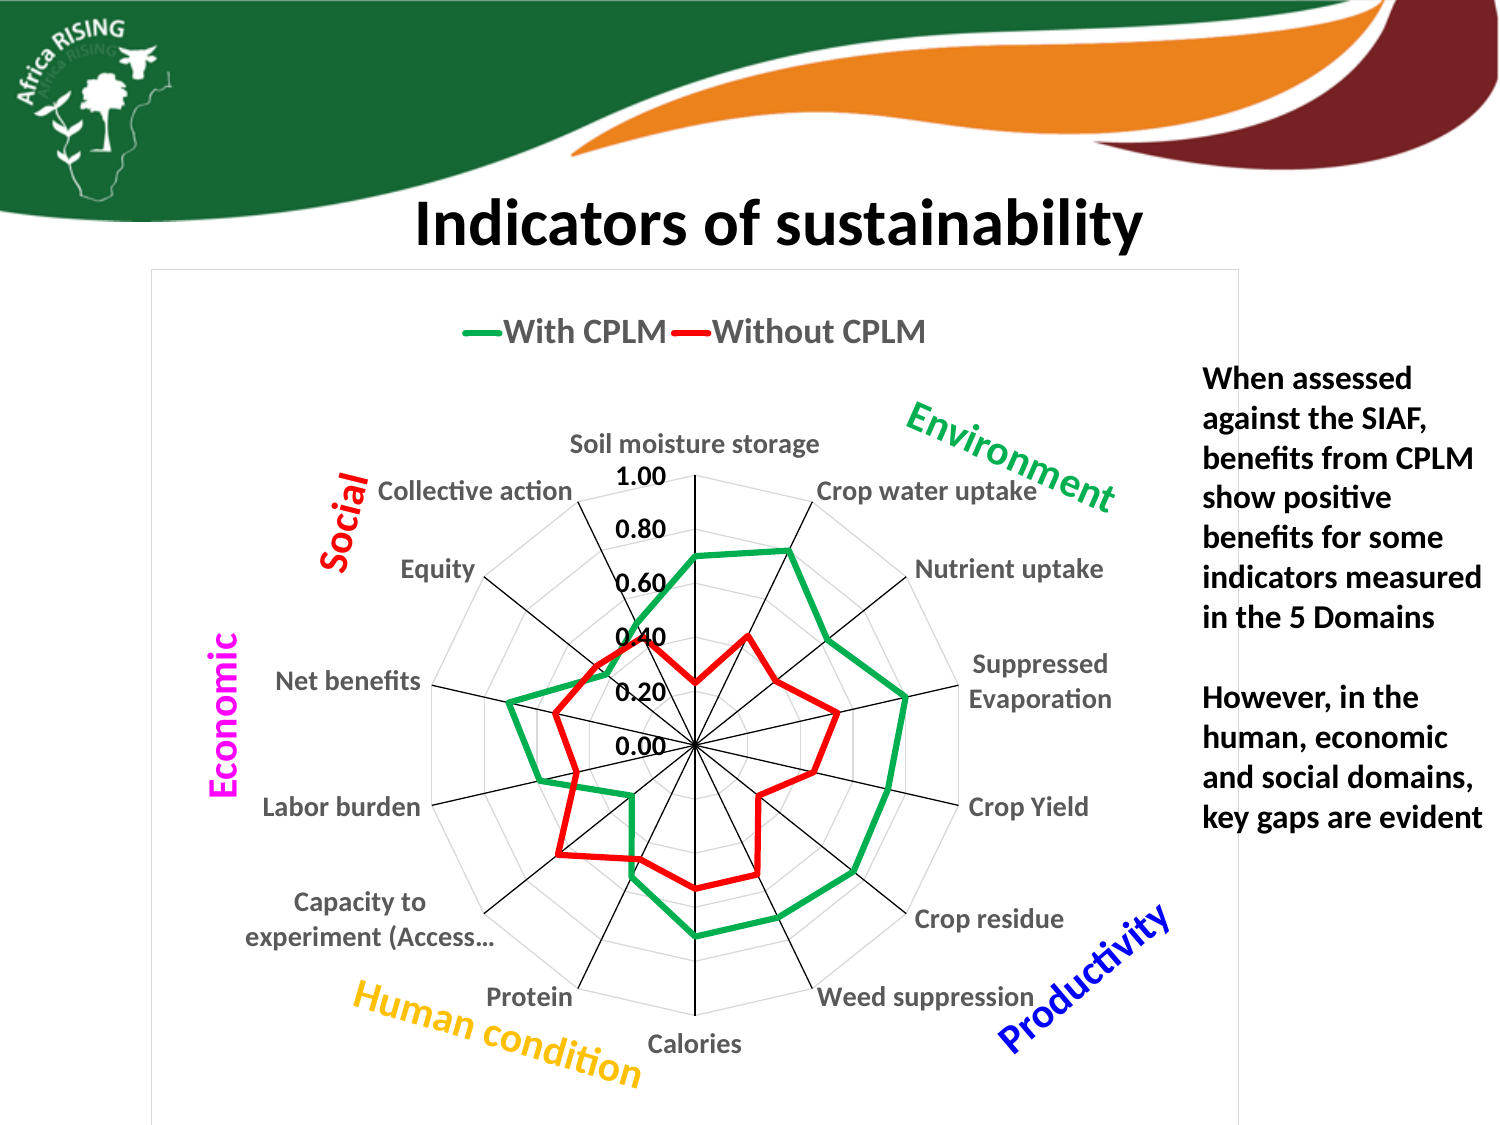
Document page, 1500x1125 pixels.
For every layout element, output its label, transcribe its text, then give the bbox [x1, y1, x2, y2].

title Indicators of sustainability [62, 137, 1500, 275]
picture [150, 268, 1240, 1125]
text_box When assessed against the SIAF, benefits from CPLM show positive benefits for some indicators measured in the 5 Domains However, in the human, economic and social domains, key gaps are evident [1244, 348, 1500, 843]
picture [0, 0, 1499, 222]
